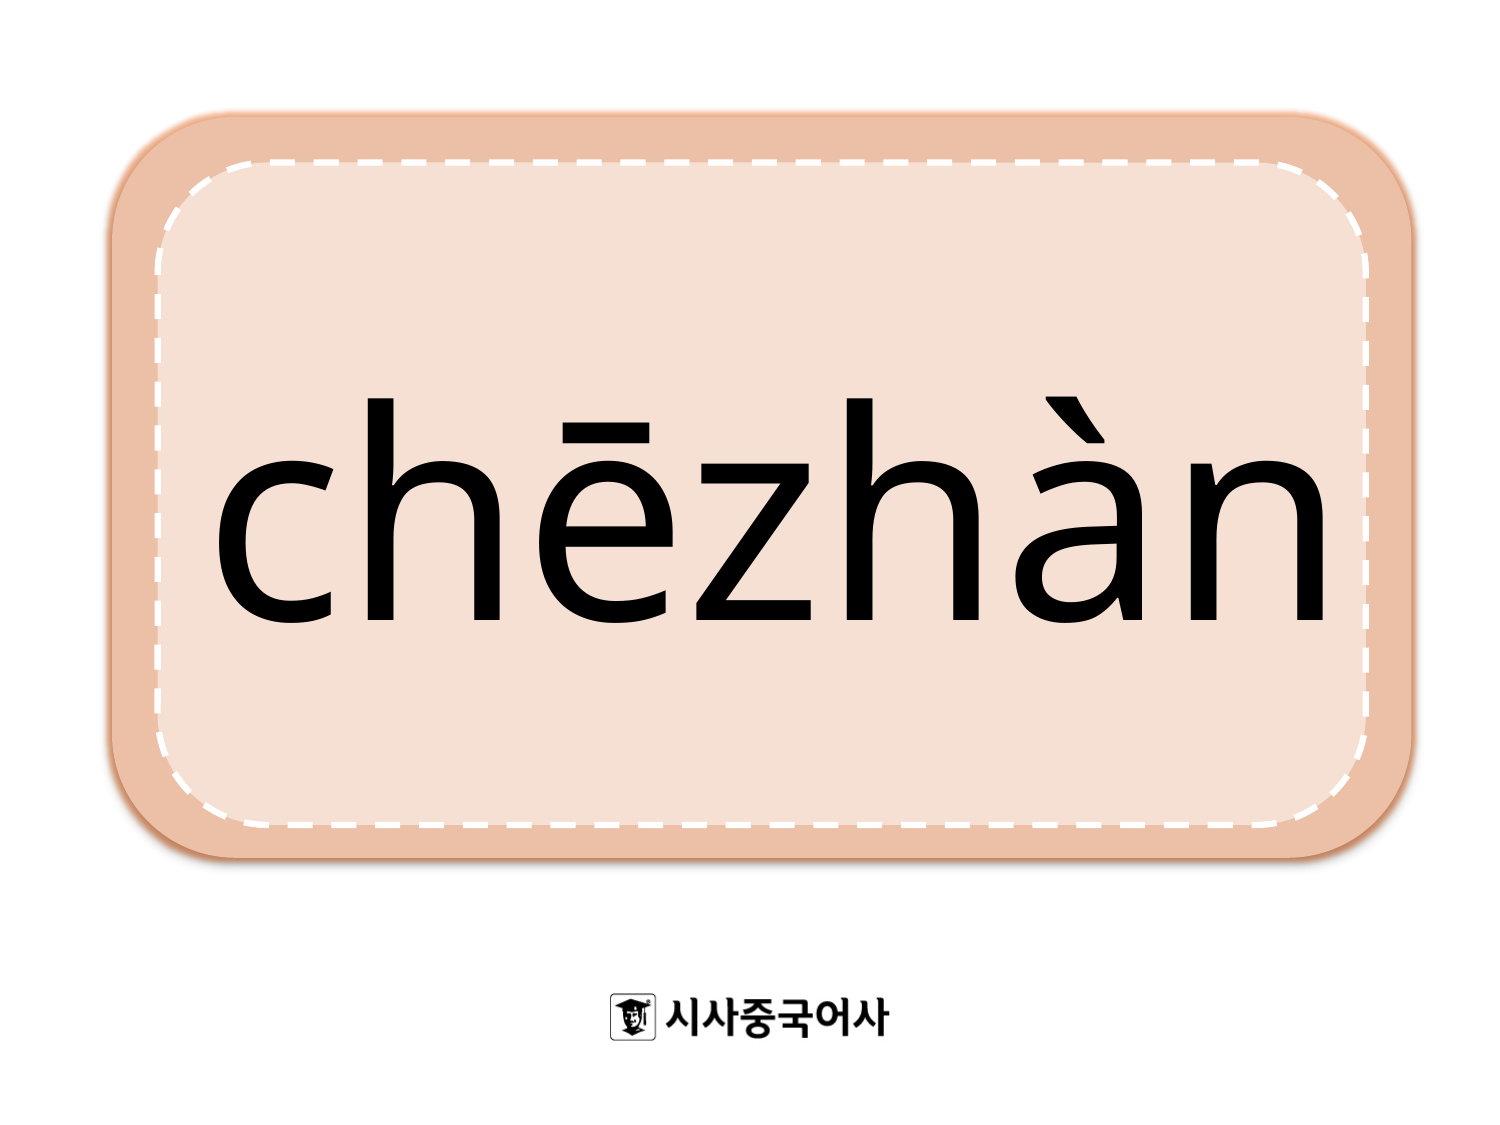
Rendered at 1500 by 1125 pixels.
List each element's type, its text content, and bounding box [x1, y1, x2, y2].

text_box chēzhàn [171, 172, 1380, 836]
picture [602, 987, 898, 1047]
text_box [162, 160, 1371, 824]
